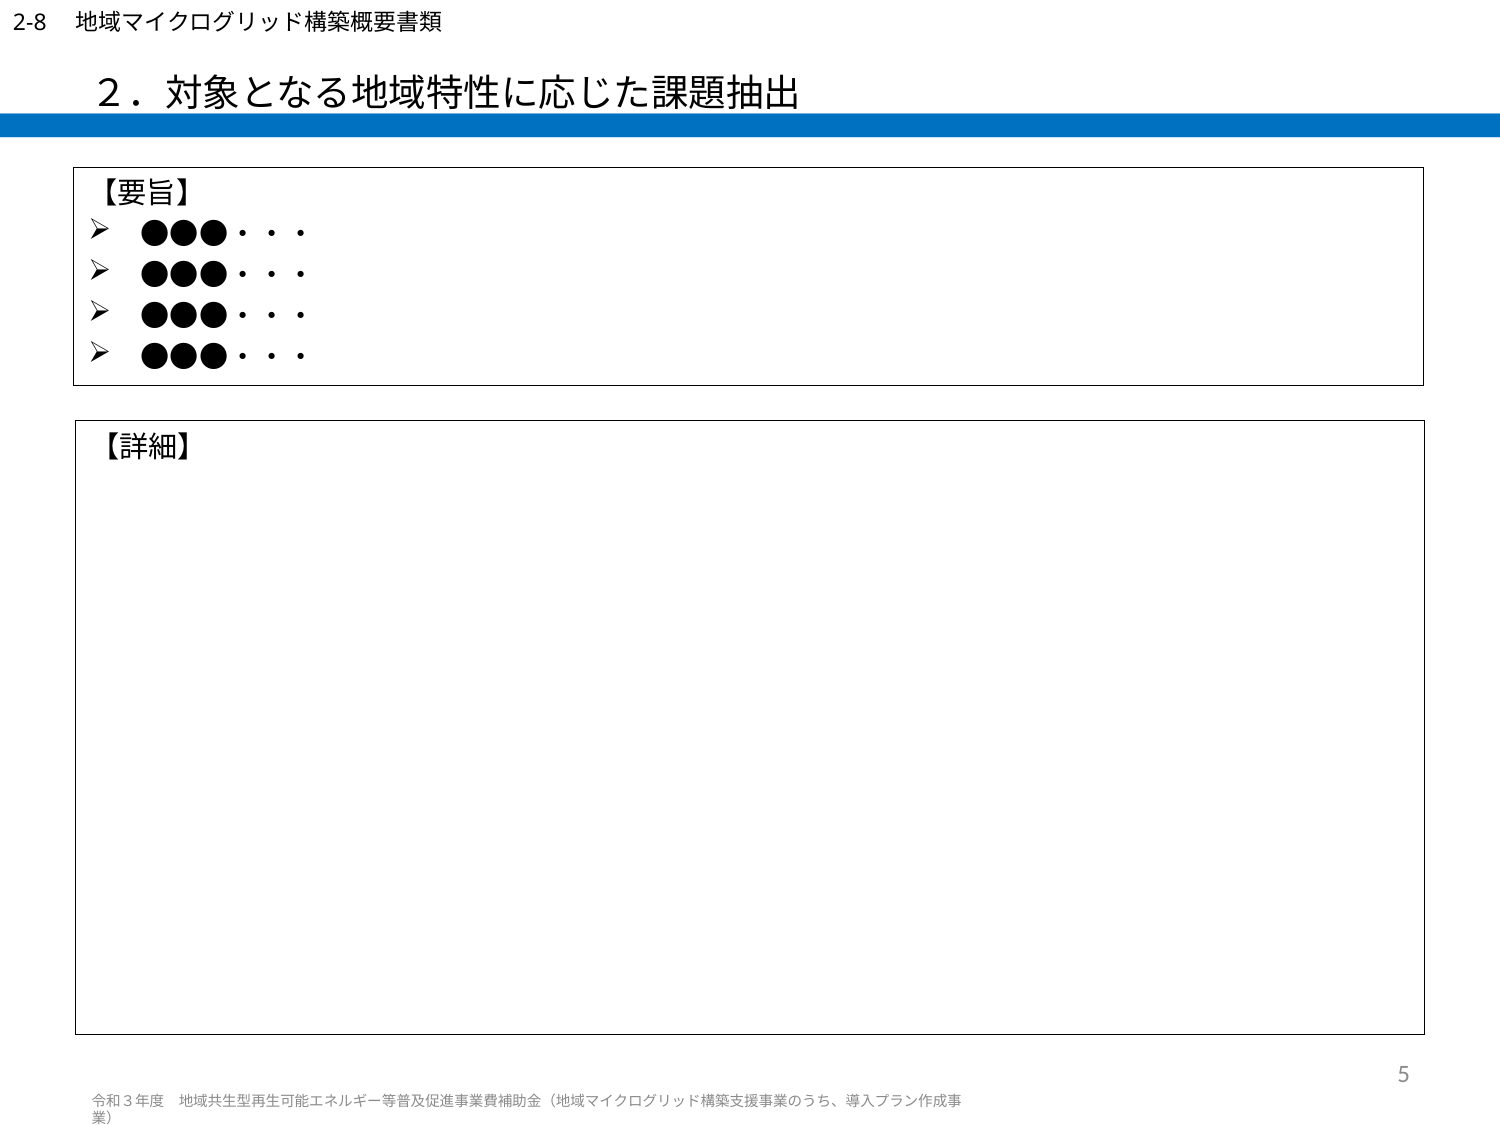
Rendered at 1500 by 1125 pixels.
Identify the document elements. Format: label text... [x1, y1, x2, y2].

slide_number 5 [1074, 1042, 1425, 1103]
list 【詳細】 [75, 420, 1425, 1035]
text_box 2-8 地域マイクログリッド構築概要書類 [0, 0, 467, 61]
text_box [0, 113, 1500, 138]
title ２．対象となる地域特性に応じた課題抽出 [75, 45, 1425, 113]
list 【要旨】 ●●●・・・ ●●●・・・ ●●●・・・ ●●●・・・ [73, 167, 1424, 386]
